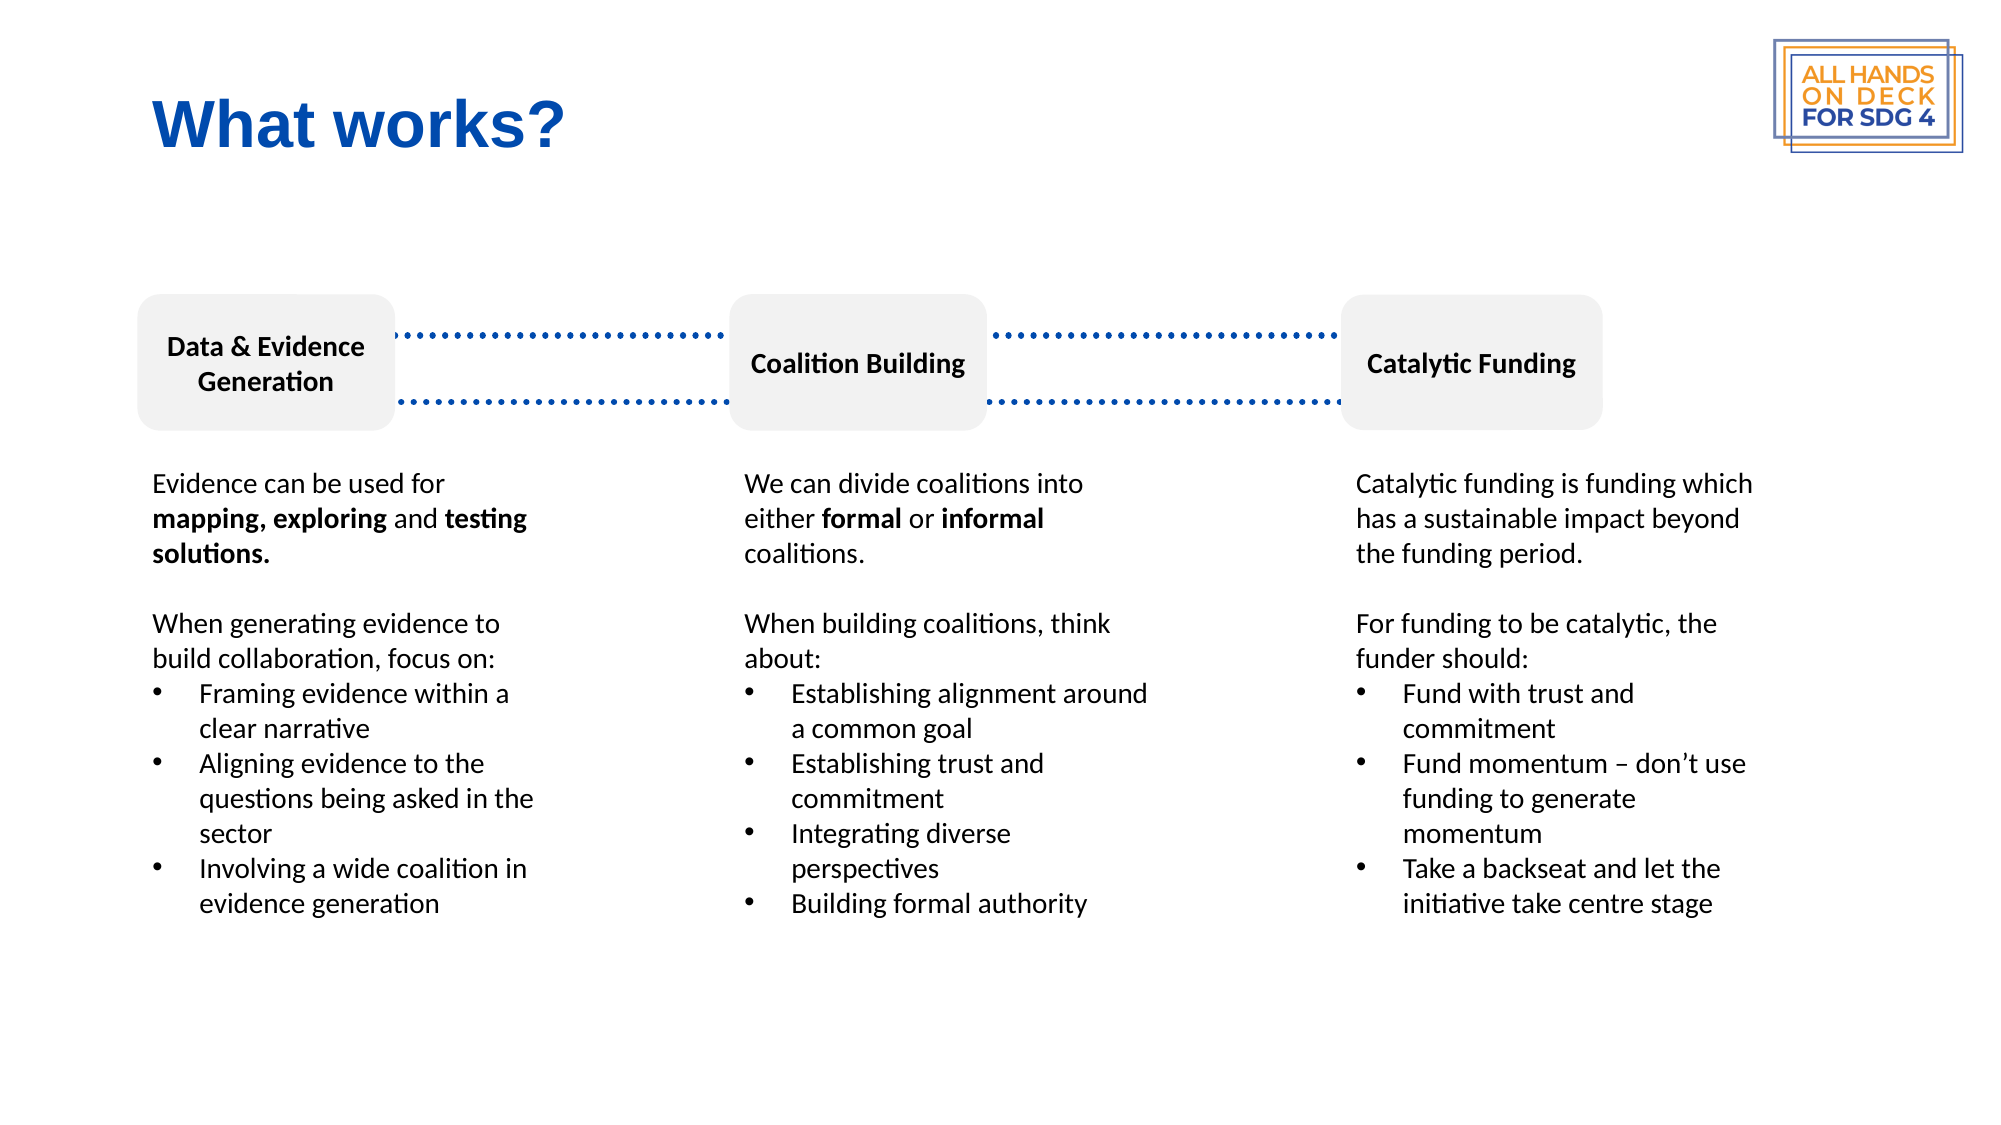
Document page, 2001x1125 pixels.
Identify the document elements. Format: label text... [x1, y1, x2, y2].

text_box Data & Evidence Generation [136, 293, 397, 432]
text_box Catalytic funding is funding which has a sustainable impact beyond the funding period. For funding to be catalytic, the funder should: Fund with trust and commitment Fund momentum – don’t use funding to generate momentum Take a backseat and let the initiative take centre stage [1341, 457, 1784, 927]
text_box Coalition Building [728, 293, 989, 432]
title What works? [137, 59, 1156, 193]
text_box [397, 334, 728, 403]
text_box [988, 334, 1339, 403]
text_box Evidence can be used for mapping, exploring and testing solutions. When generating evidence to build collaboration, focus on: Framing evidence within a clear narrative Aligning evidence to the questions being asked in the sector Involving a wide coalition in evidence generation [137, 457, 581, 927]
picture [1770, 34, 1978, 168]
text_box Catalytic Funding [1339, 293, 1604, 432]
text_box We can divide coalitions into either formal or informal coalitions. When building coalitions, think about: Establishing alignment around a common goal Establishing trust and commitment Integrating diverse perspectives Building formal authority [729, 457, 1173, 927]
